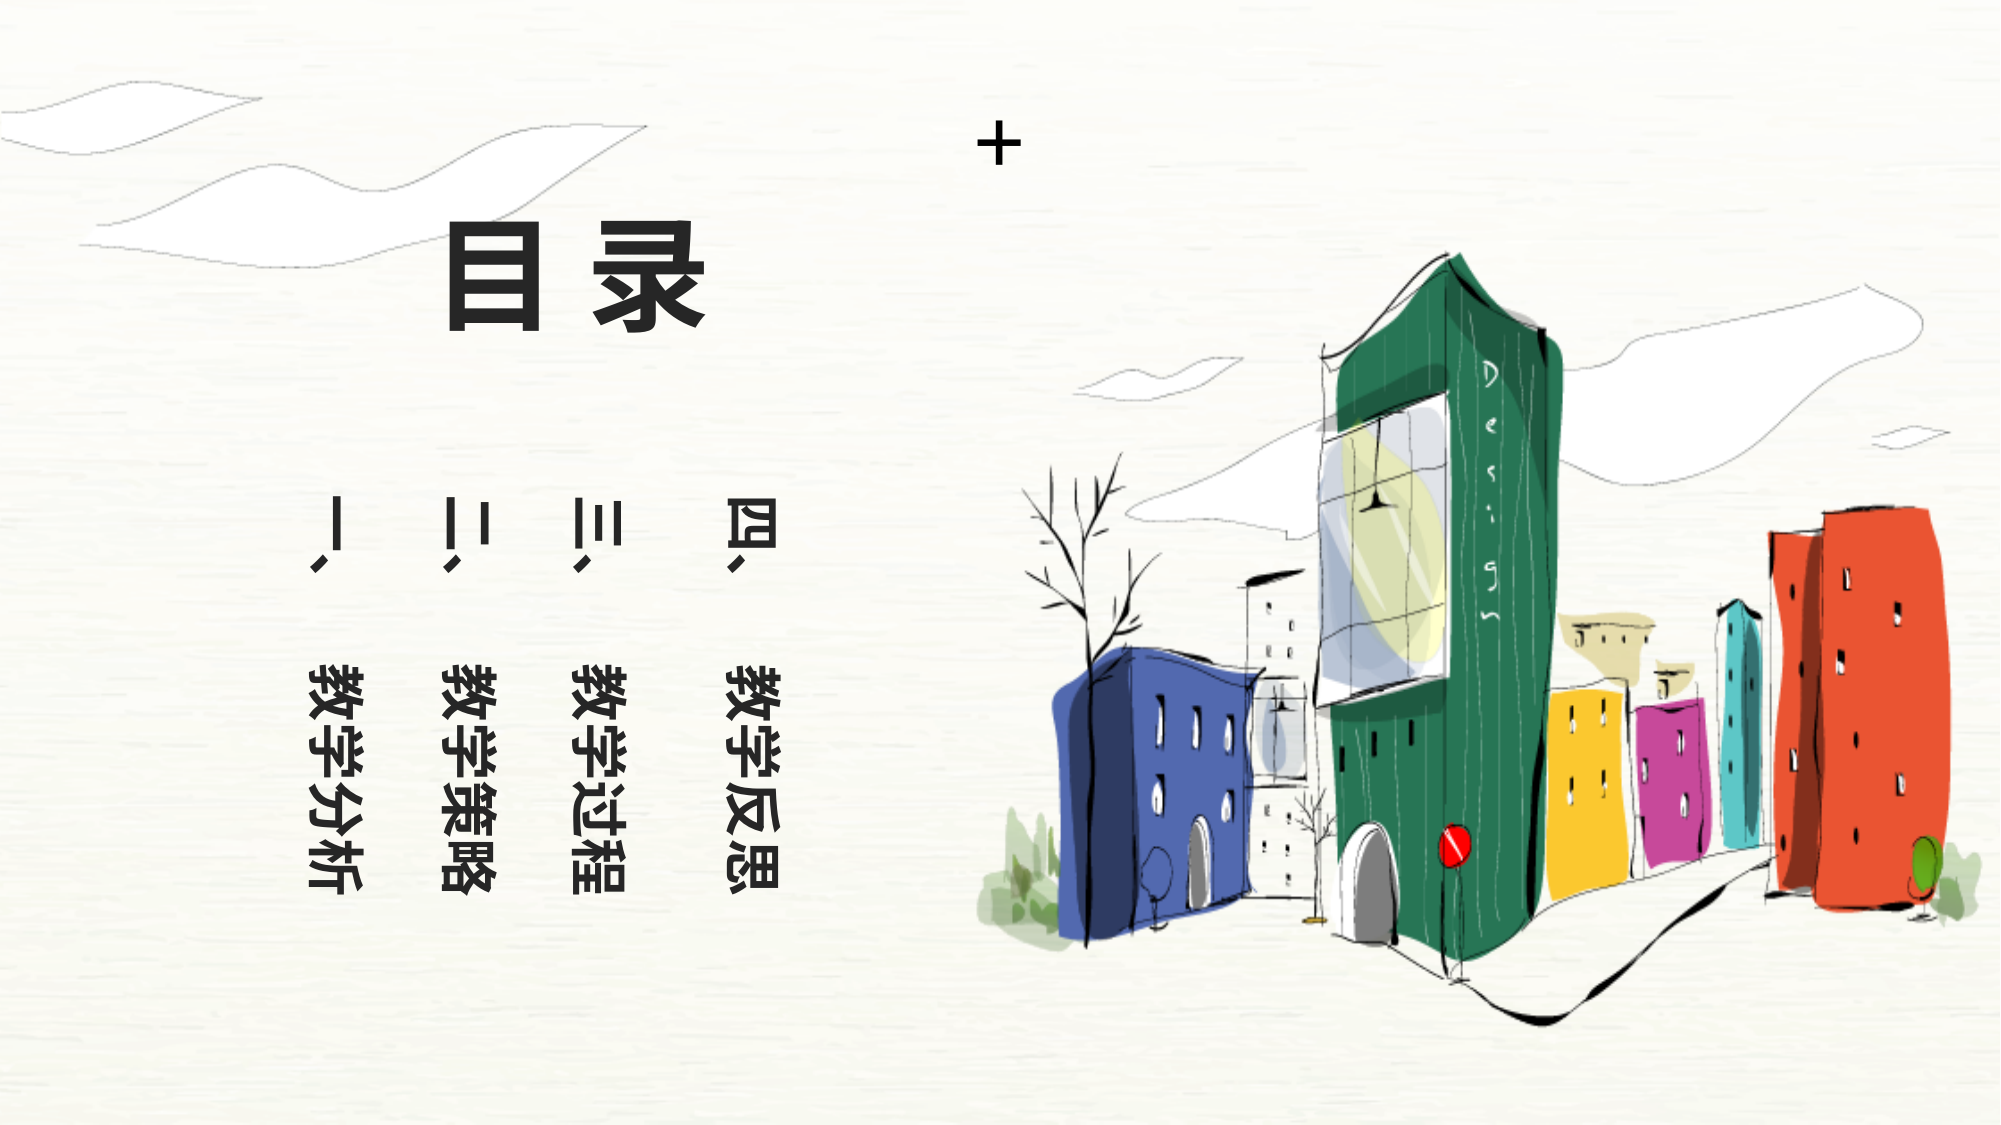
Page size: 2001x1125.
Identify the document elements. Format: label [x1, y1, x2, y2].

text_box [279, 479, 798, 1012]
picture [0, 0, 2000, 1125]
